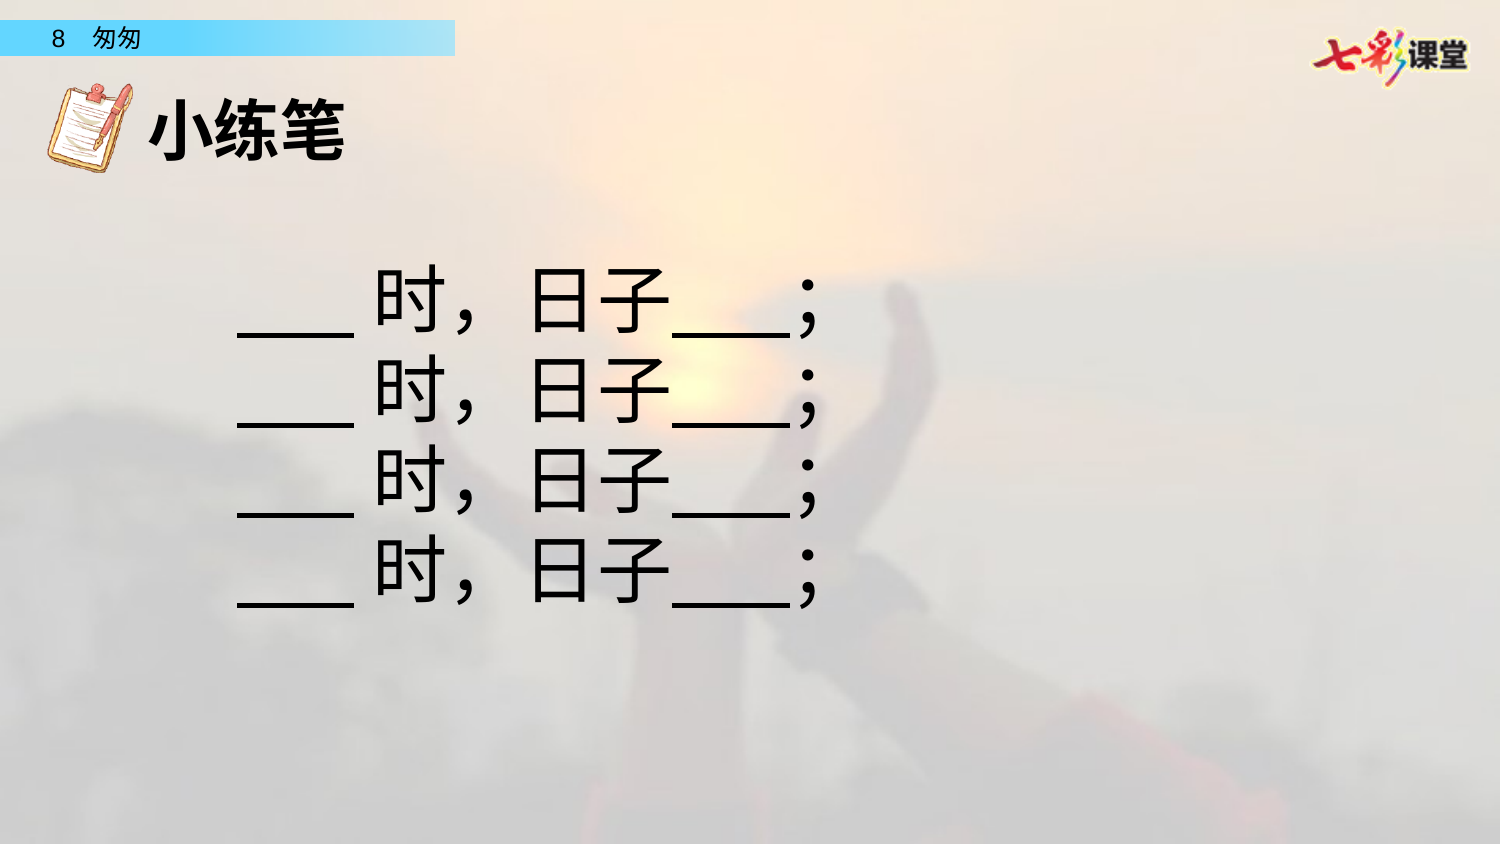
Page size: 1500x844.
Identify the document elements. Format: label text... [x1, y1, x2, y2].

picture [0, 0, 1500, 844]
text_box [41, 83, 765, 176]
text_box 时，日子 ； 时，日子 ； 时，日子 ； 时，日子 ； [172, 244, 1500, 620]
